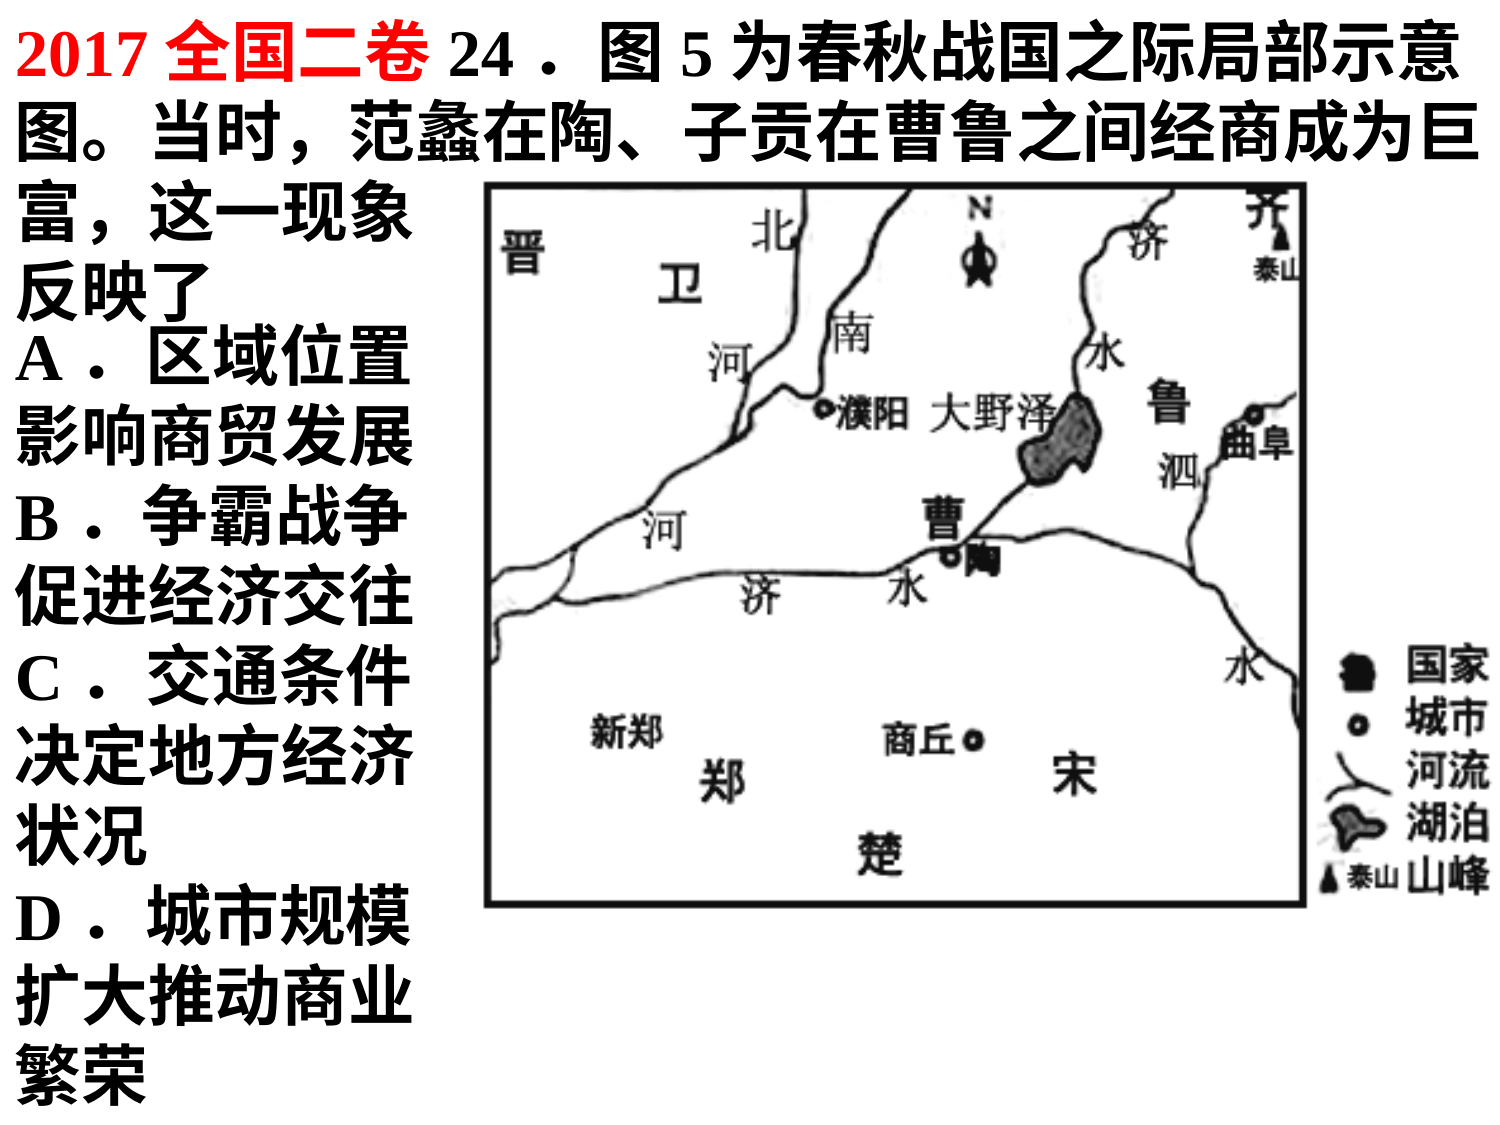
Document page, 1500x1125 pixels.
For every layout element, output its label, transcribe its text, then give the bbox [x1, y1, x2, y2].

text_box A．区域位置影响商贸发展 B．争霸战争促进经济交往 C．交通条件决定地方经济状况 D．城市规模扩大推动商业繁荣 [0, 306, 481, 1121]
text_box 2017全国二卷24．图5为春秋战国之际局部示意图。当时，范蠡在陶、子贡在曹鲁之间经商成为巨富，这一现象 反映了 [0, 2, 1500, 306]
picture [477, 175, 1500, 915]
